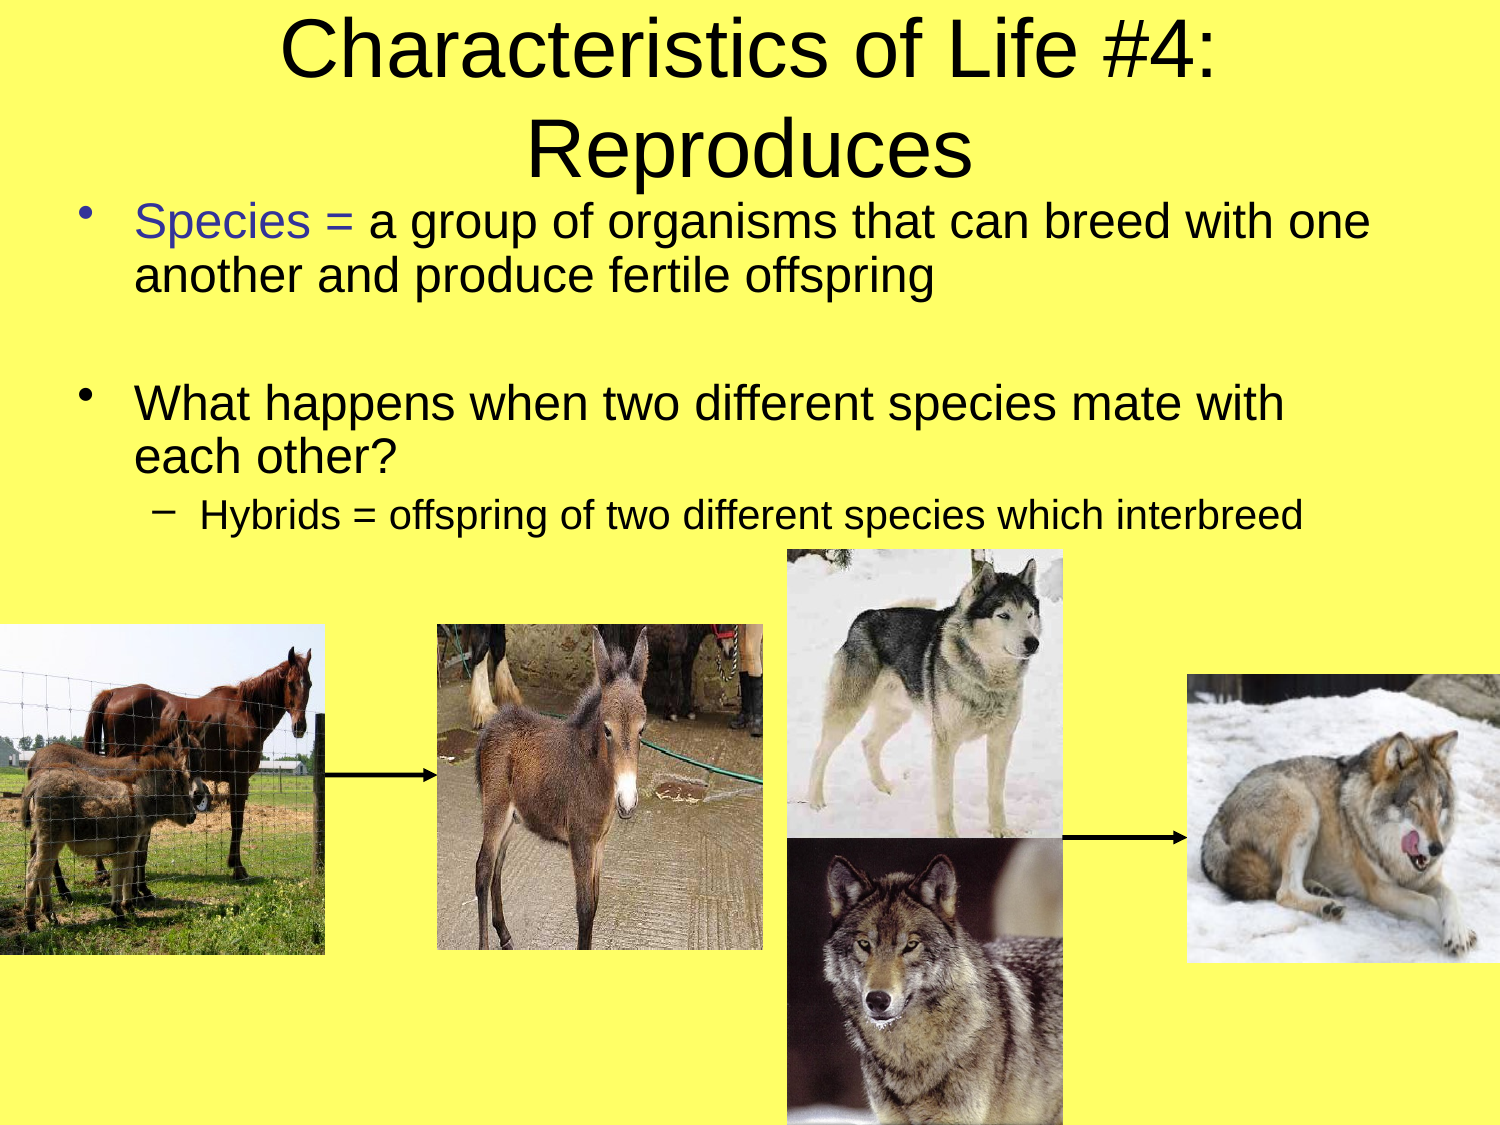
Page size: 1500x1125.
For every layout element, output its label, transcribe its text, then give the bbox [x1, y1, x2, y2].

list Species = a group of organisms that can breed with one another and produce fertile offspring What happens when two different species mate with each other? Hybrids = offspring of two different species which interbreed [62, 187, 1413, 613]
picture [0, 624, 326, 955]
text_box [1067, 831, 1182, 844]
title Characteristics of Life #4: Reproduces [0, 0, 1500, 188]
picture [437, 624, 763, 950]
picture [1187, 674, 1500, 963]
picture [787, 549, 1063, 1125]
text_box [329, 768, 432, 782]
